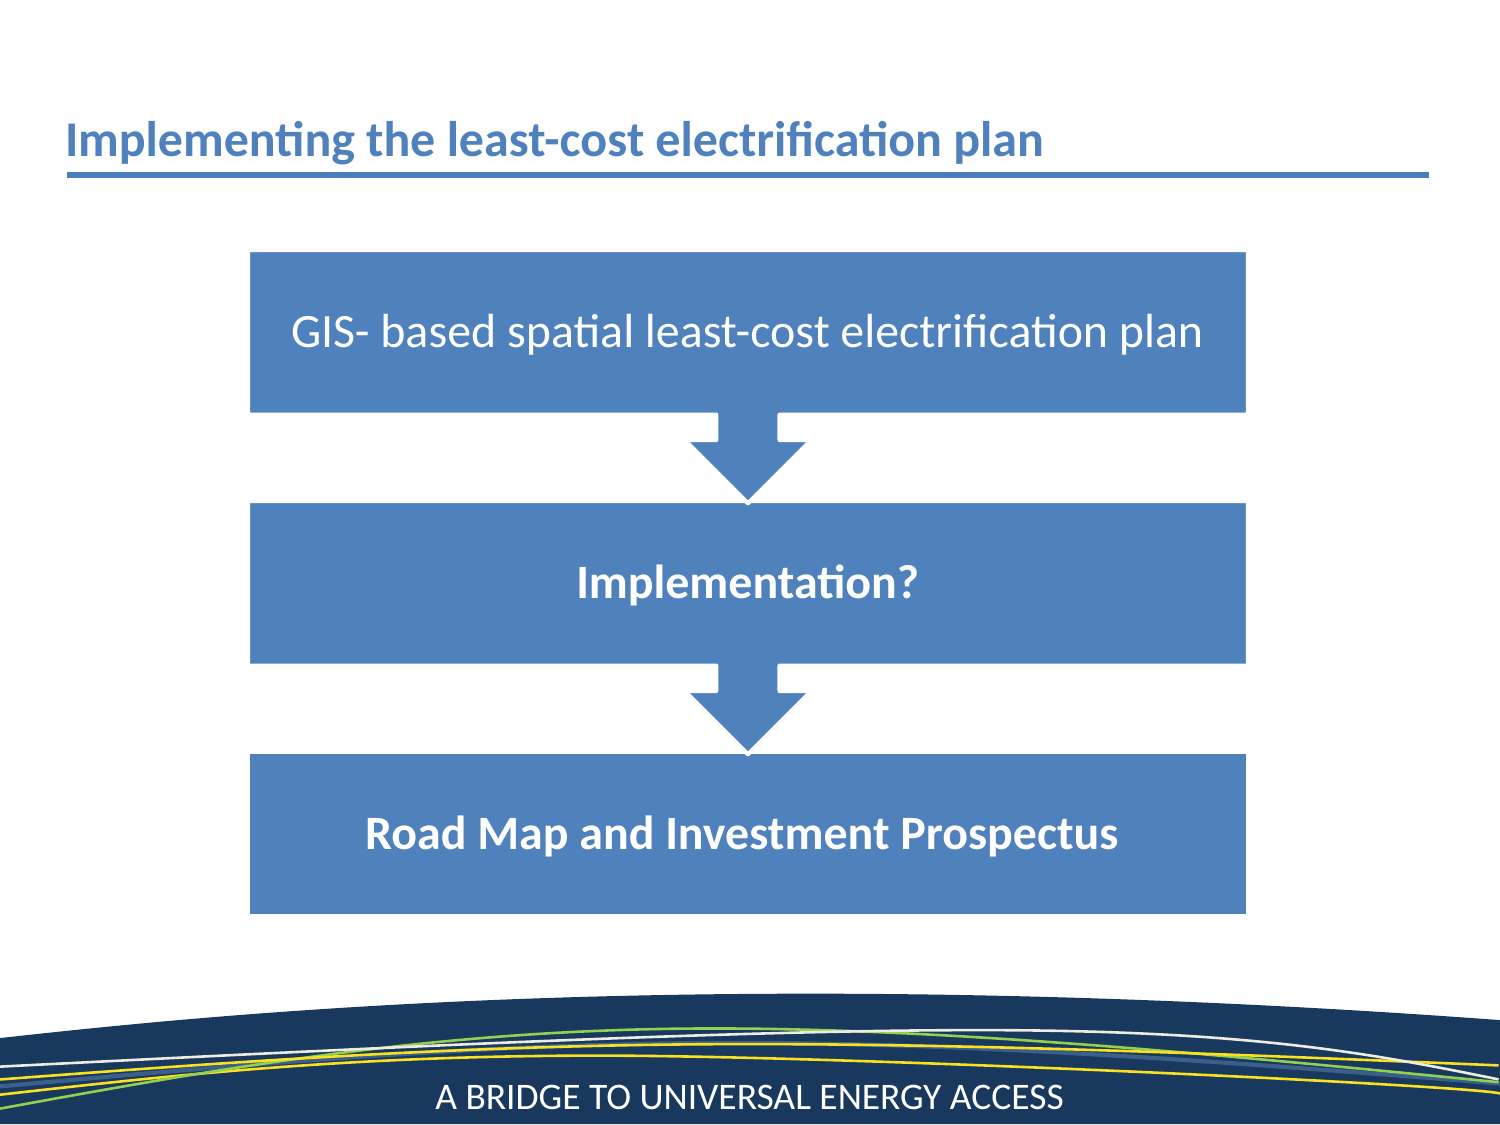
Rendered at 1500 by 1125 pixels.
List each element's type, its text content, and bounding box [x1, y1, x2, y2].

text_box A Bridge to Universal Energy Access [0, 1064, 1500, 1125]
slide_number 5 [1074, 1042, 1425, 1103]
text_box [389, 1026, 852, 1045]
text_box [0, 993, 1500, 1064]
text_box [1425, 1060, 1499, 1064]
text_box Implementing the least-cost electrification plan [50, 42, 1363, 230]
text_box [82, 193, 1418, 724]
text_box [10, 1028, 1285, 1064]
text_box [247, 249, 1249, 917]
